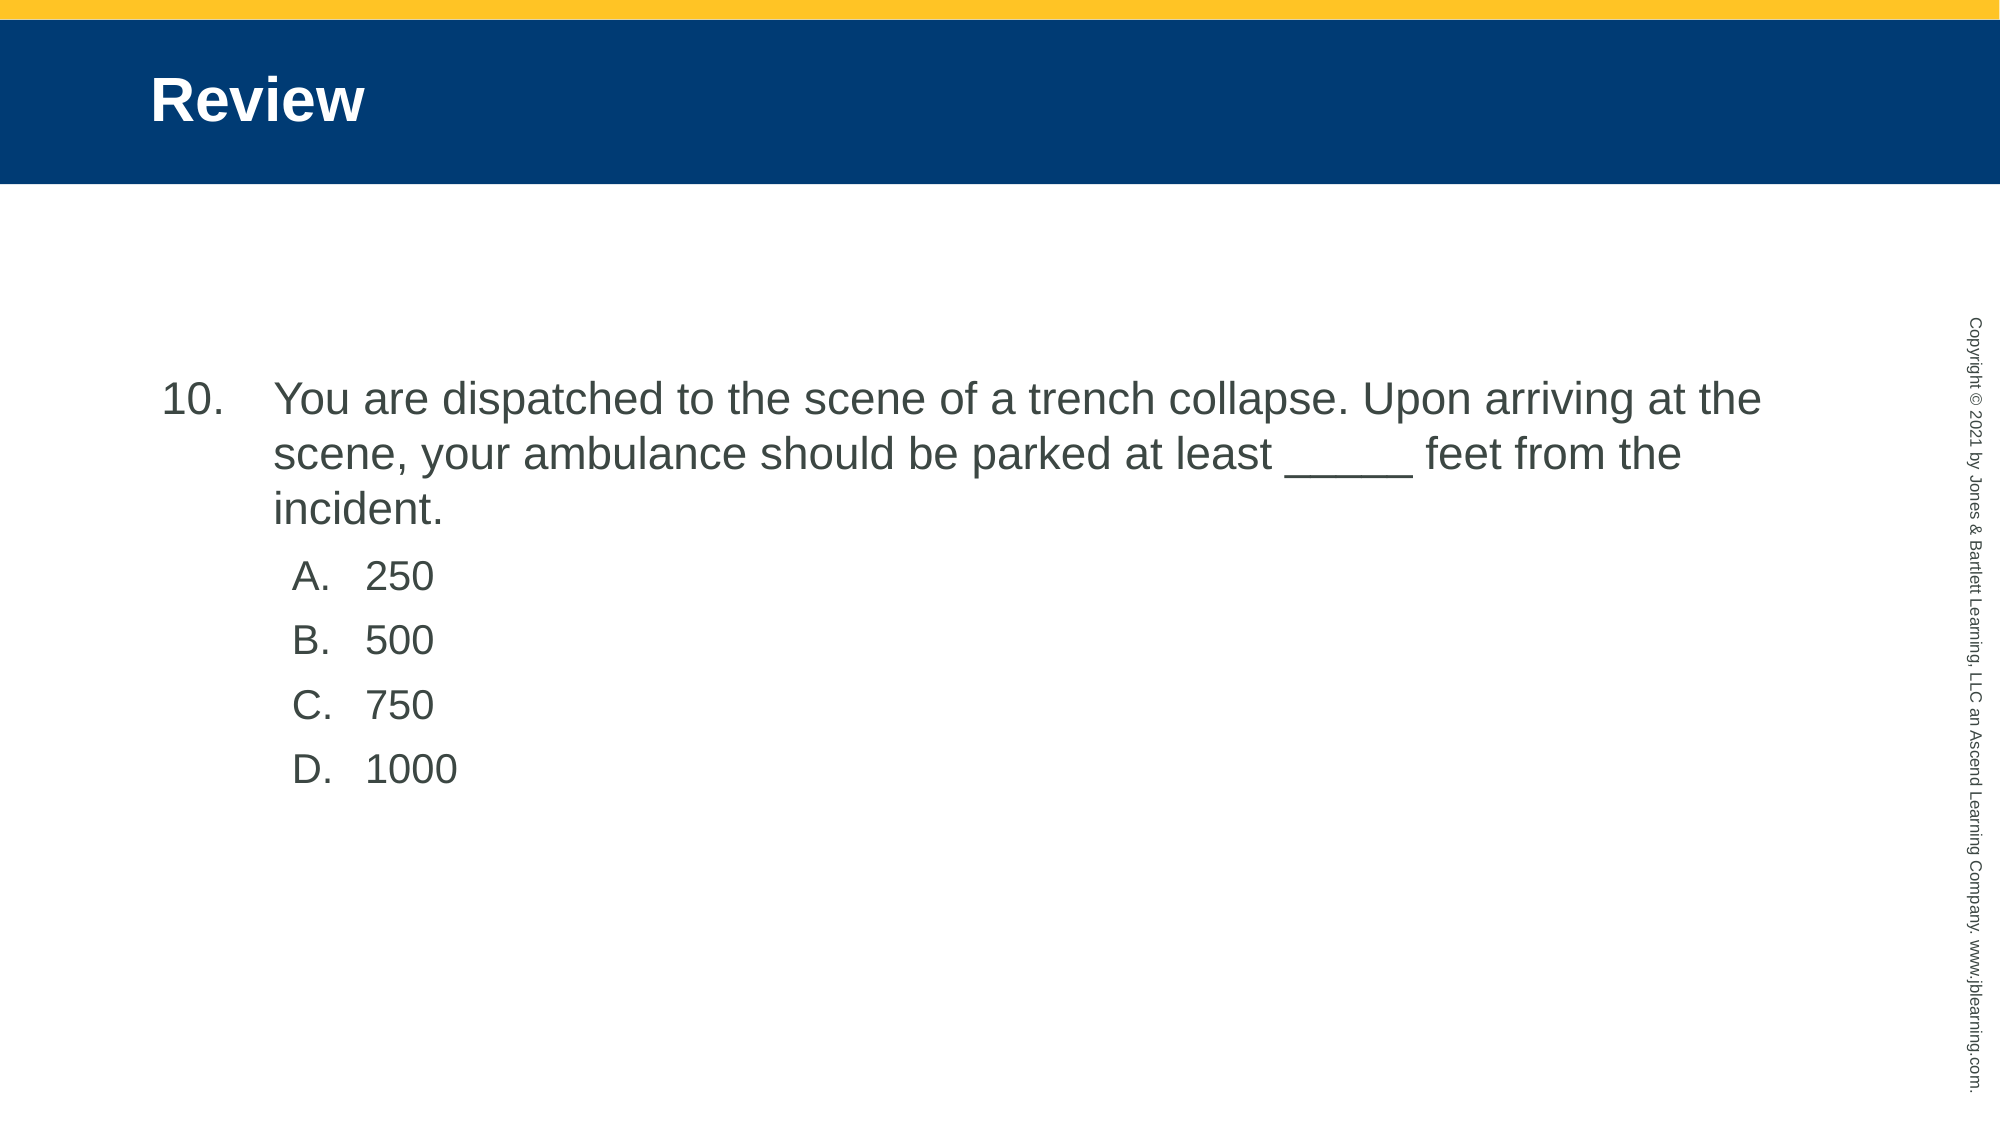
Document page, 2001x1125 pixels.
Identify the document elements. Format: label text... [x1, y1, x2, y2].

list You are dispatched to the scene of a trench collapse. Upon arriving at the scene, your ambulance should be parked at least _____ feet from the incident. 250 500 750 1000 [146, 361, 1859, 1016]
title Review [0, 19, 2000, 185]
